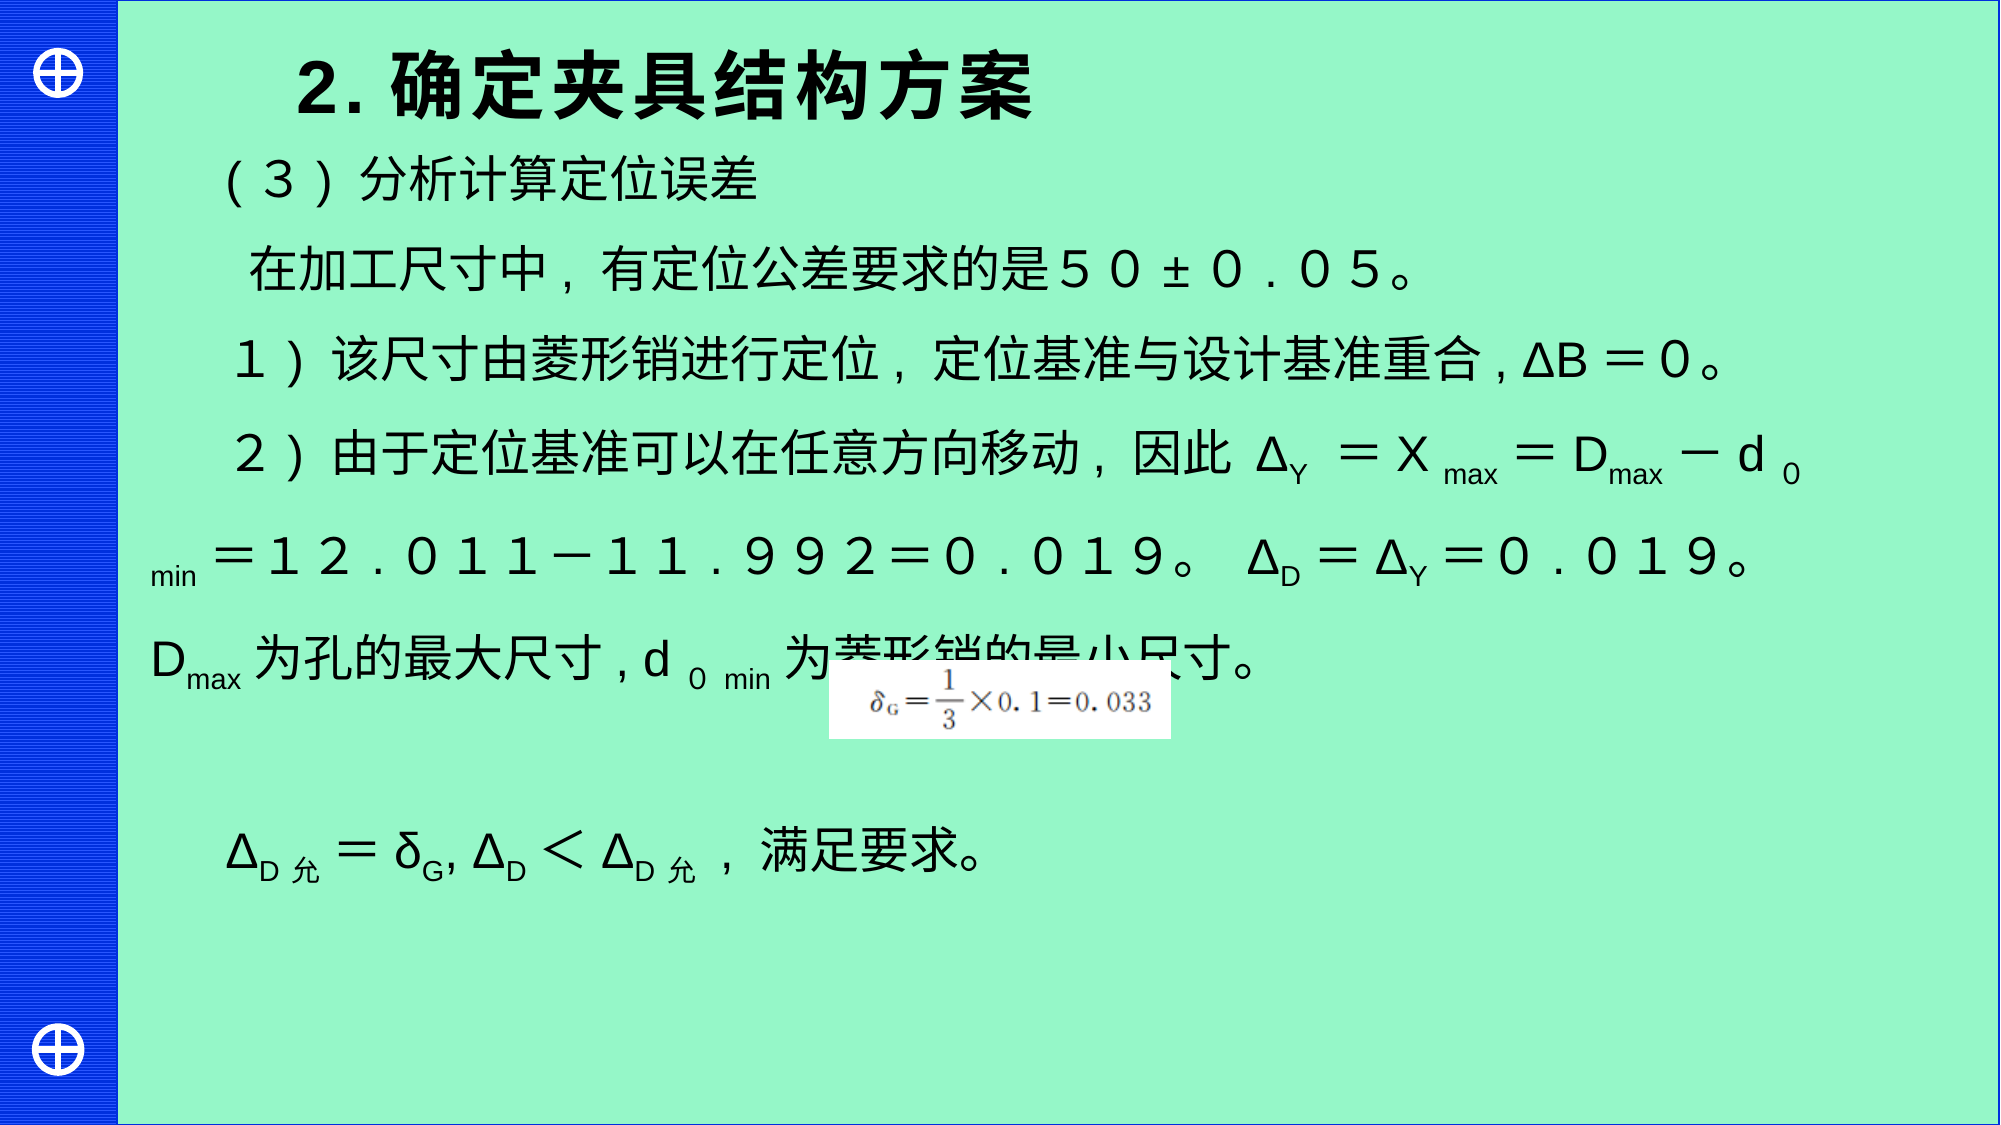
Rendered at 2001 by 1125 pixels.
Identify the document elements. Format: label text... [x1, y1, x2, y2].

text_box (３) 分析计算定位误差 在加工尺寸中, 有定位公差要求的是５０±０.０５。 １) 该尺寸由菱形销进行定位, 定位基准与设计基准重合, ΔB＝０。 ２) 由于定位基准可以在任意方向移动, 因此 ΔY ＝X max＝Dmax－d０min＝１２.０１１－１１.９９２＝０.０１９。 ΔD＝ΔY＝０.０１９。 Dmax为孔的最大尺寸, d０min为菱形销的最小尺寸。 ΔD允 ＝δG, ΔD＜ΔD允 , 满足要求。 [135, 110, 1869, 895]
text_box 2.确定夹具结构方案 [173, 15, 1461, 110]
picture [829, 660, 1171, 739]
